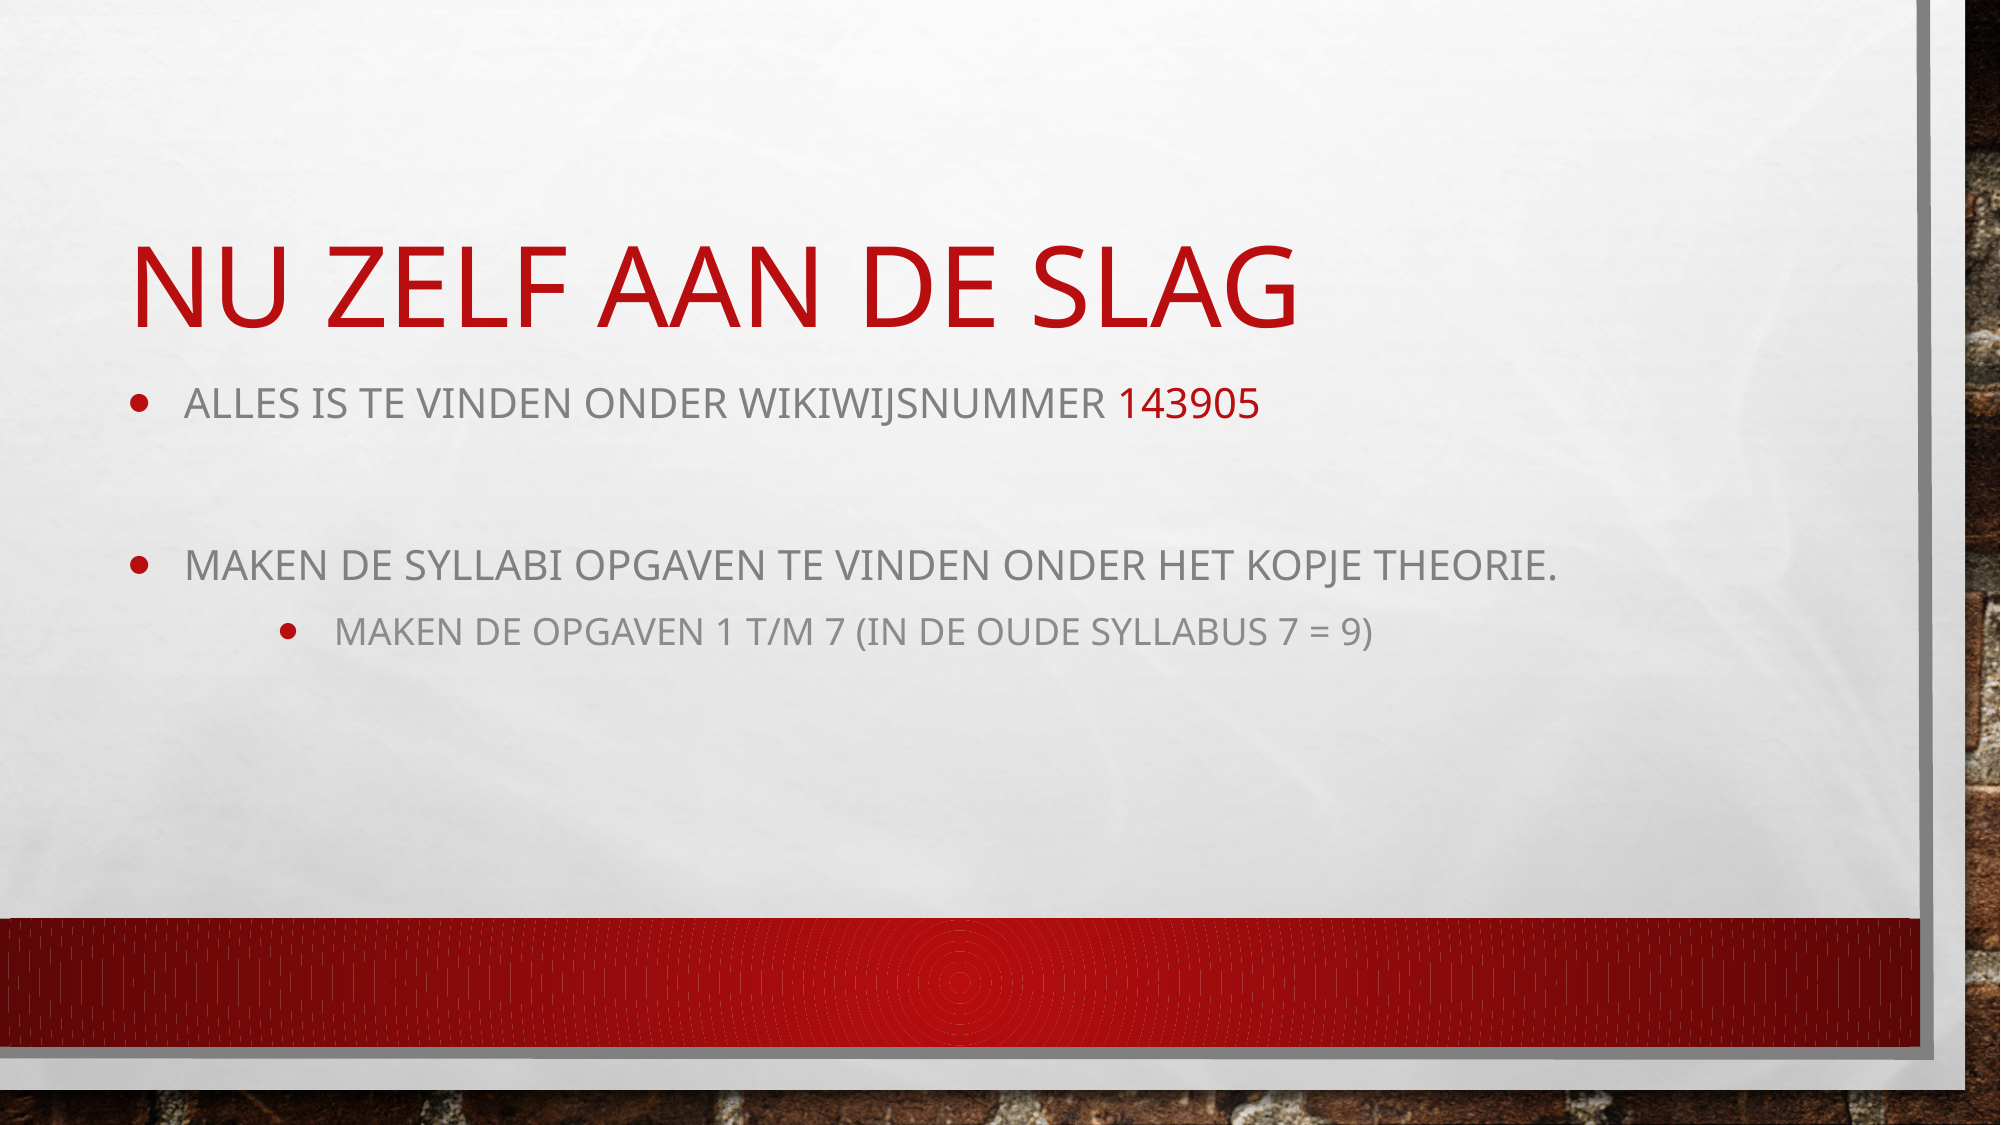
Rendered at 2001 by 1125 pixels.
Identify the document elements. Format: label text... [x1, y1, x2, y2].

list Alles is te vinden onder wikiwijsnummer 143905 Maken de syllabi opgaven te vinden onder het kopje Theorie. Maken de opgaven 1 t/m 7 (in de oude syllabus 7 = 9) [112, 359, 1818, 883]
title Nu zelf aan de slag [112, 112, 1818, 359]
picture [0, 0, 2000, 1125]
